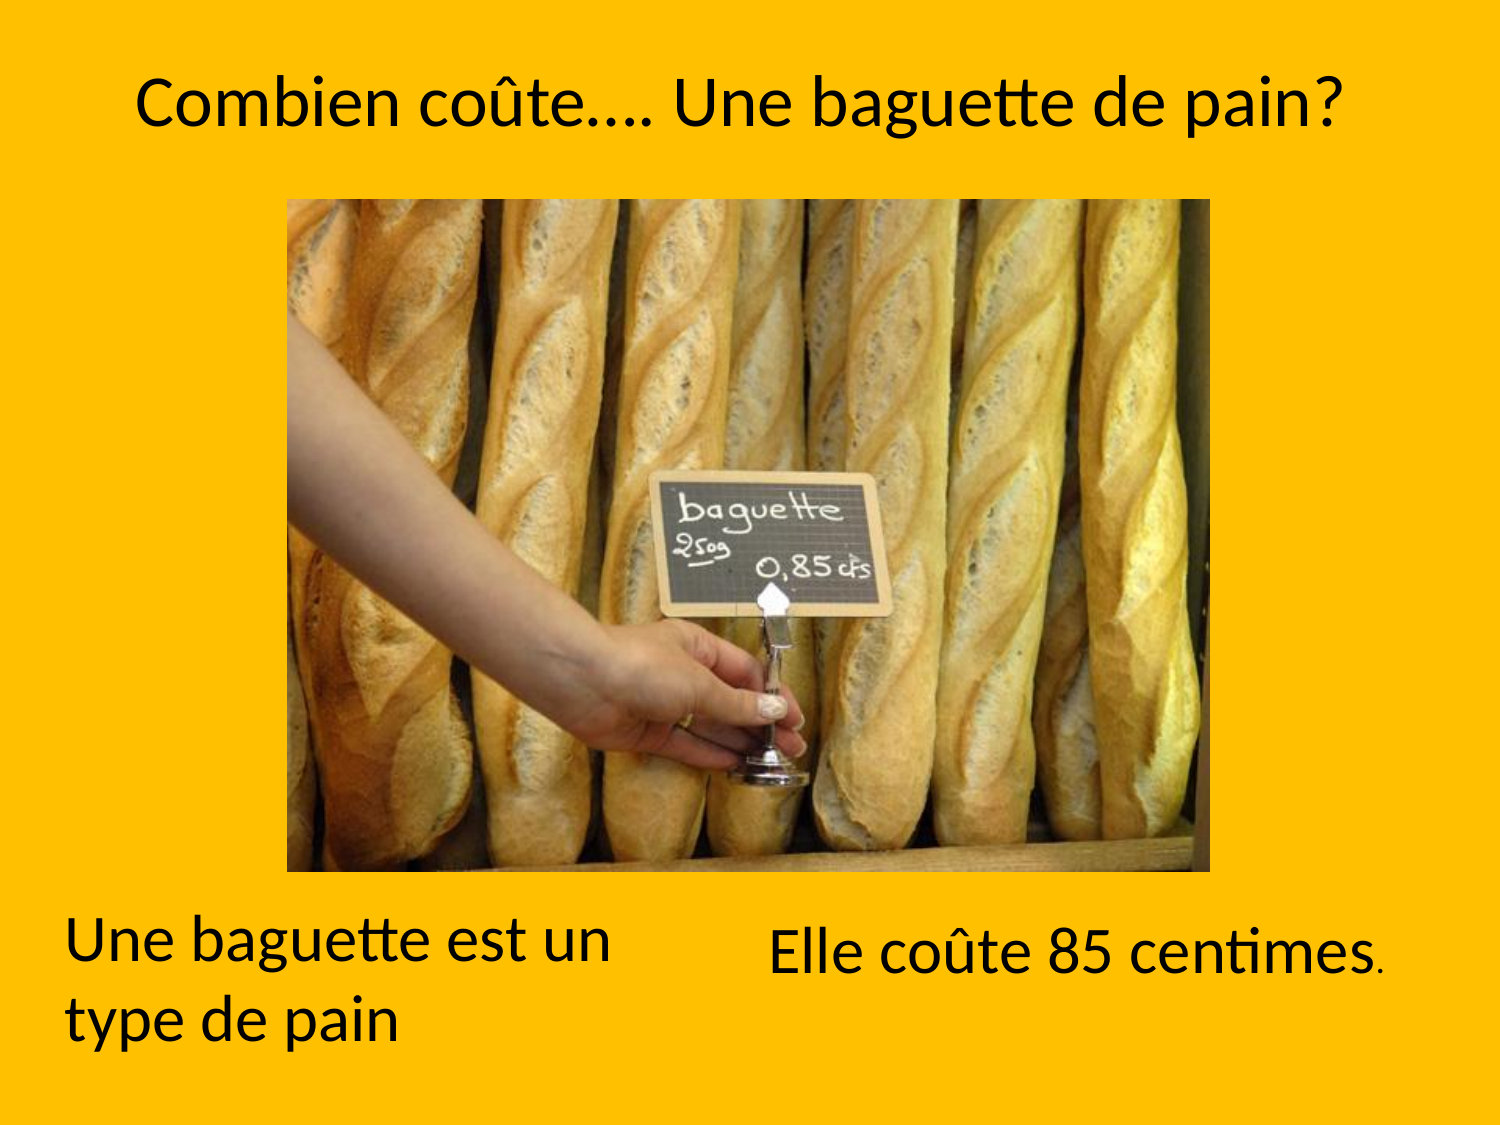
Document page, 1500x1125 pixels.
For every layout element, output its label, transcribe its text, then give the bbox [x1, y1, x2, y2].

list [287, 199, 1210, 873]
text_box Elle coûte 85 centimes. [753, 899, 1401, 995]
title Combien coûte…. Une baguette de pain? [75, 45, 1425, 150]
text_box Une baguette est un type de pain [49, 887, 638, 1063]
